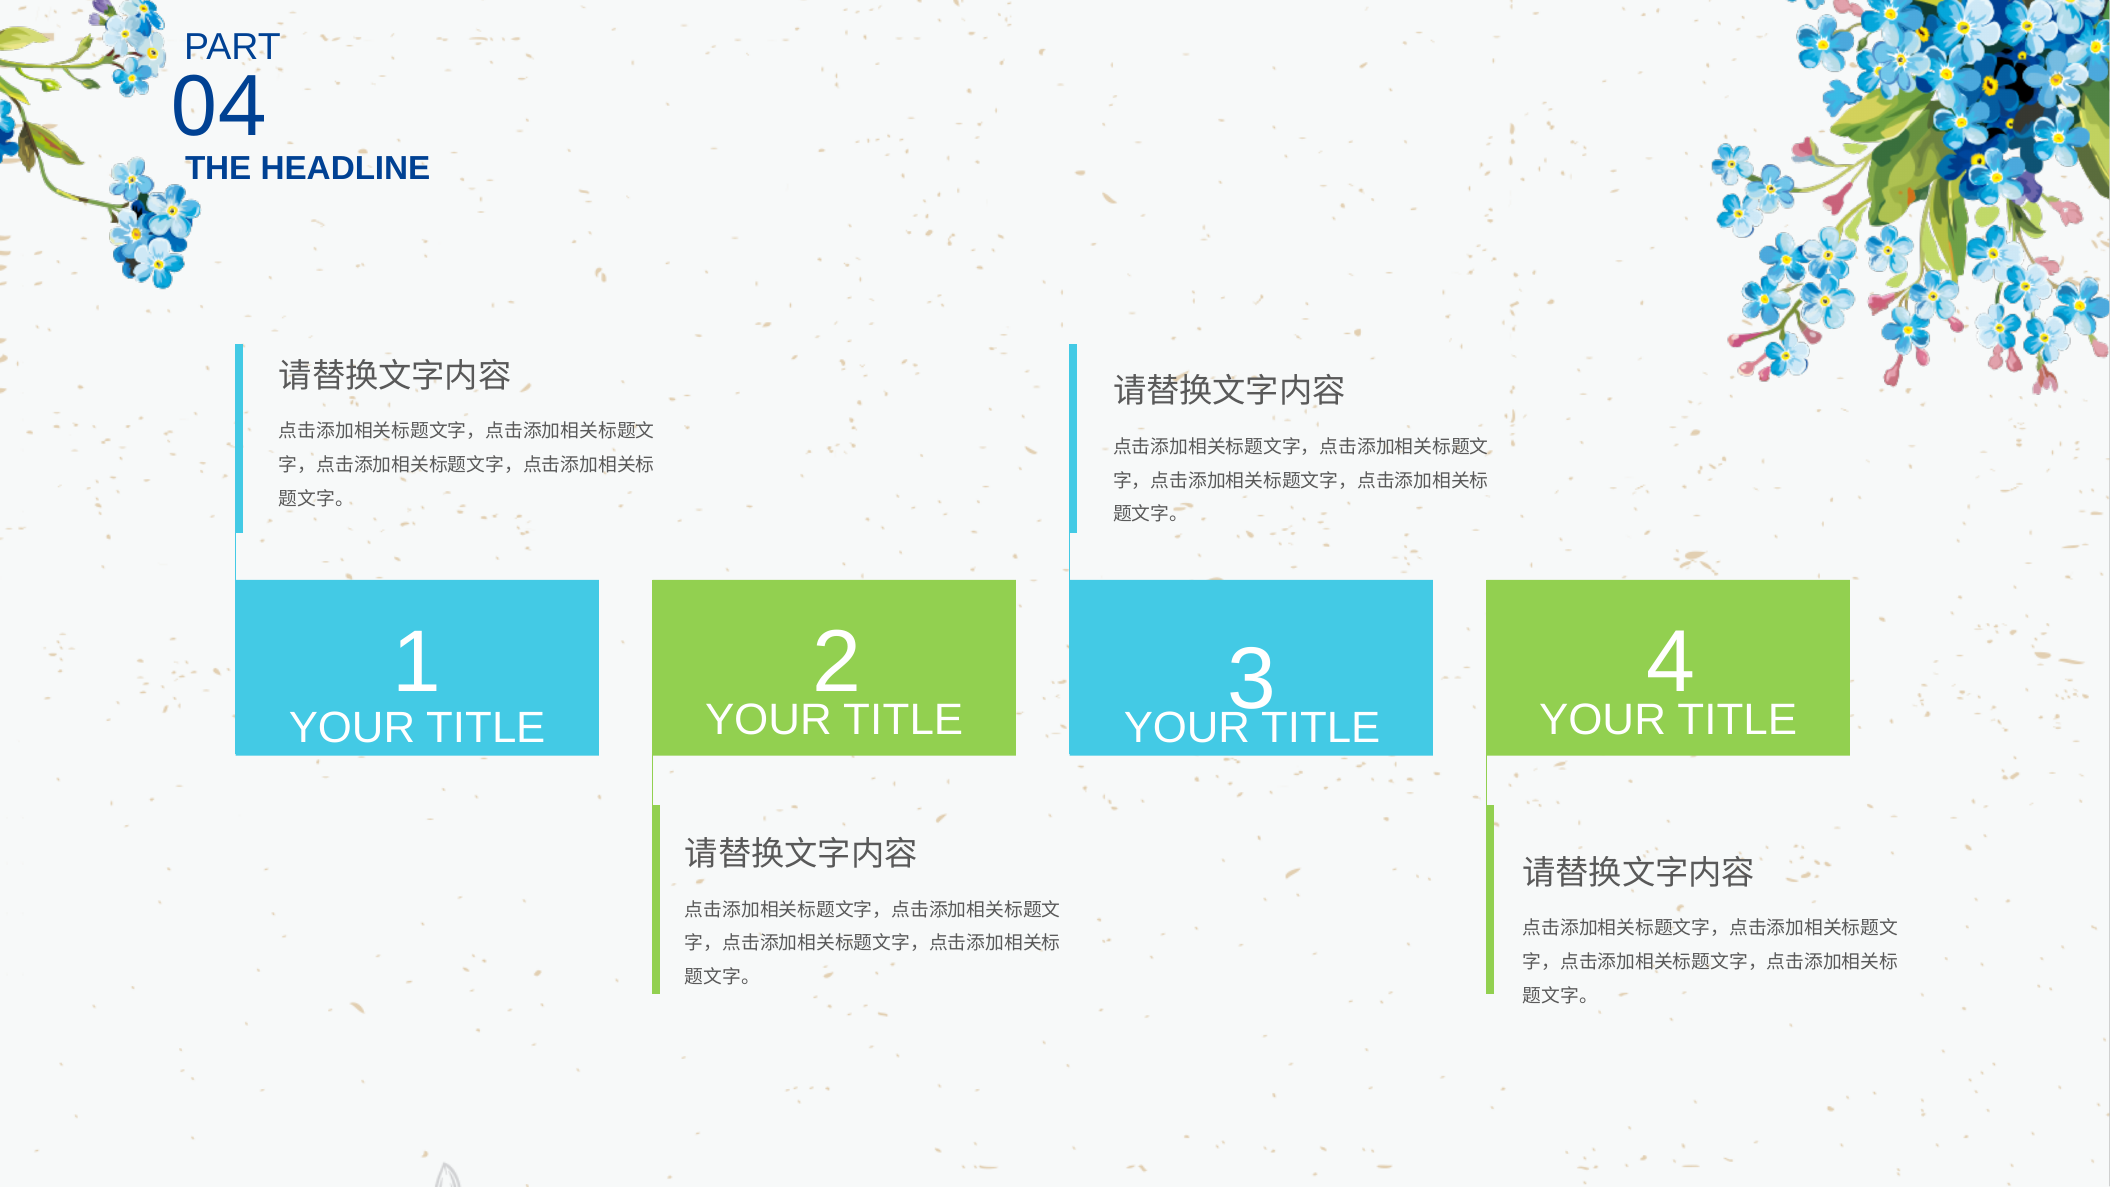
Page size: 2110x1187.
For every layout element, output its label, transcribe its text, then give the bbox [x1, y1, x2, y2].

text_box 点击添加相关标题文字，点击添加相关标题文字，点击添加相关标题文字，点击添加相关标题文字。 [1113, 423, 1490, 519]
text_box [652, 756, 659, 994]
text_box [1486, 579, 1850, 756]
picture [0, 0, 2110, 1187]
text_box PART [169, 14, 296, 75]
text_box 点击添加相关标题文字，点击添加相关标题文字，点击添加相关标题文字，点击添加相关标题文字。 [1522, 904, 1899, 1000]
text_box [1069, 579, 1433, 756]
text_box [1069, 345, 1076, 579]
text_box THE HEADLINE [170, 138, 446, 194]
text_box 点击添加相关标题文字，点击添加相关标题文字，点击添加相关标题文字，点击添加相关标题文字。 [278, 407, 655, 503]
text_box 请替换文字内容 [685, 822, 1121, 882]
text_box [235, 345, 242, 579]
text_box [235, 579, 599, 756]
text_box 请替换文字内容 [1522, 841, 1959, 901]
text_box 点击添加相关标题文字，点击添加相关标题文字，点击添加相关标题文字，点击添加相关标题文字。 [685, 886, 1062, 981]
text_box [1486, 756, 1493, 994]
text_box 04 [156, 44, 281, 159]
text_box 请替换文字内容 [278, 344, 715, 404]
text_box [652, 579, 1016, 756]
text_box 请替换文字内容 [1113, 360, 1550, 419]
